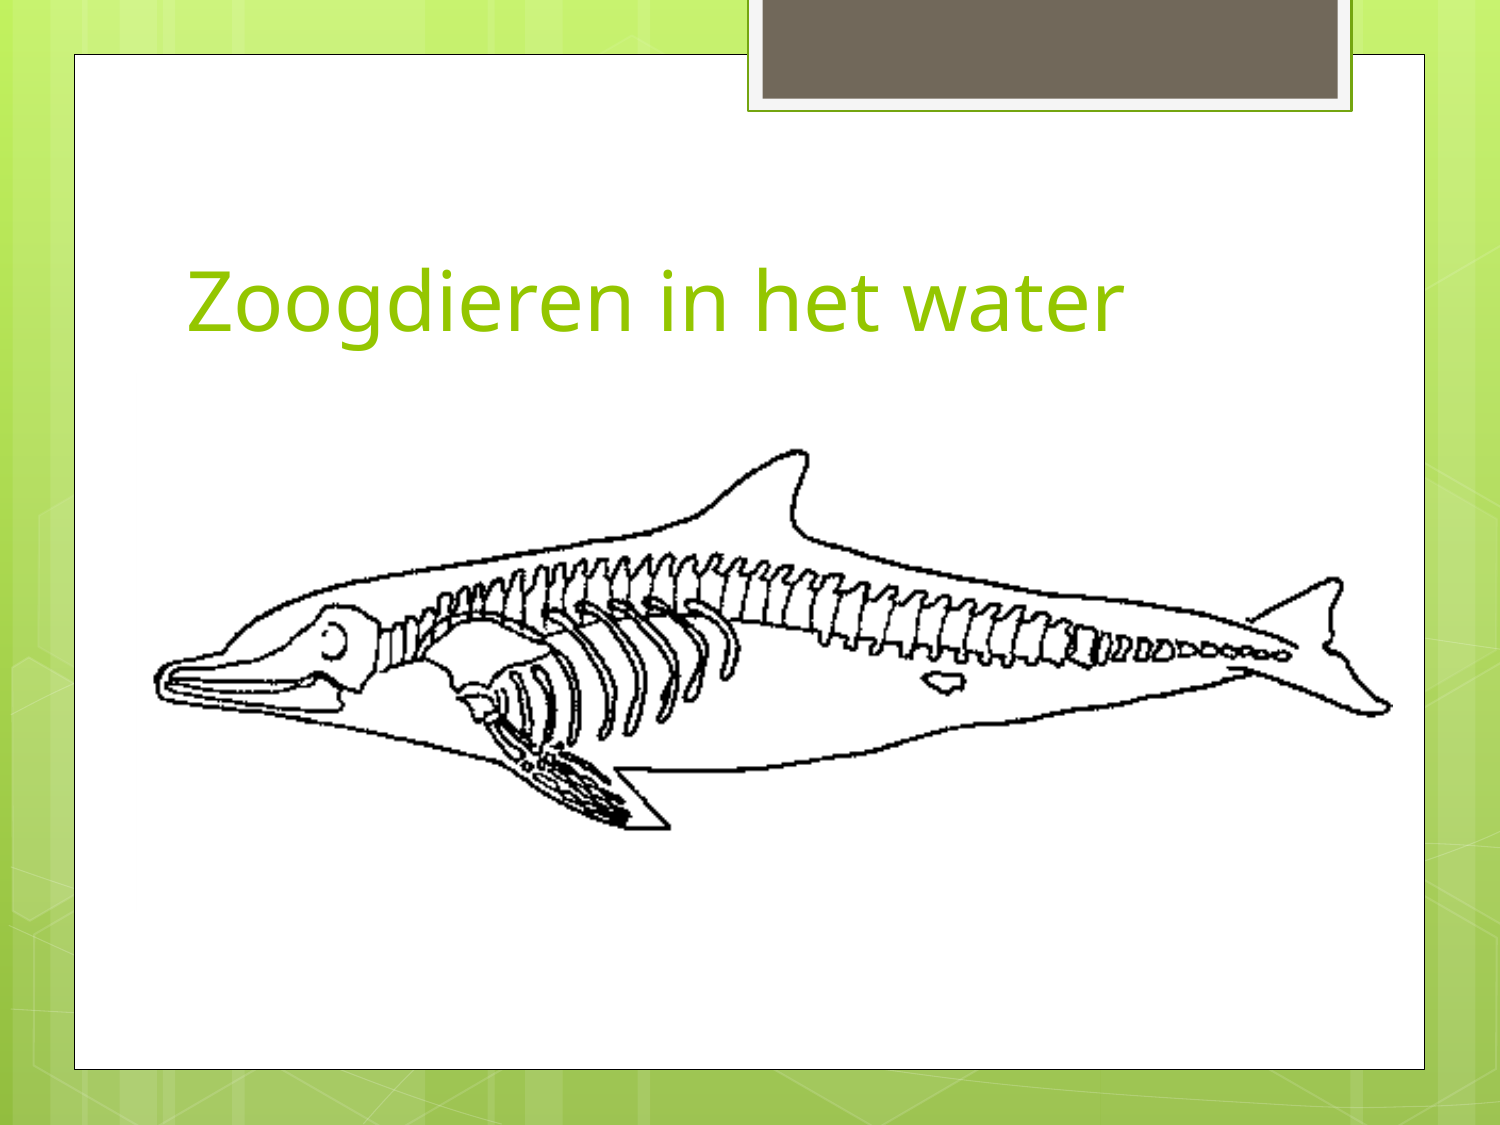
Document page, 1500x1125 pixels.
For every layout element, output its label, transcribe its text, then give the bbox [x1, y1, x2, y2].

title Zoogdieren in het water [171, 168, 1324, 357]
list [135, 373, 1393, 912]
